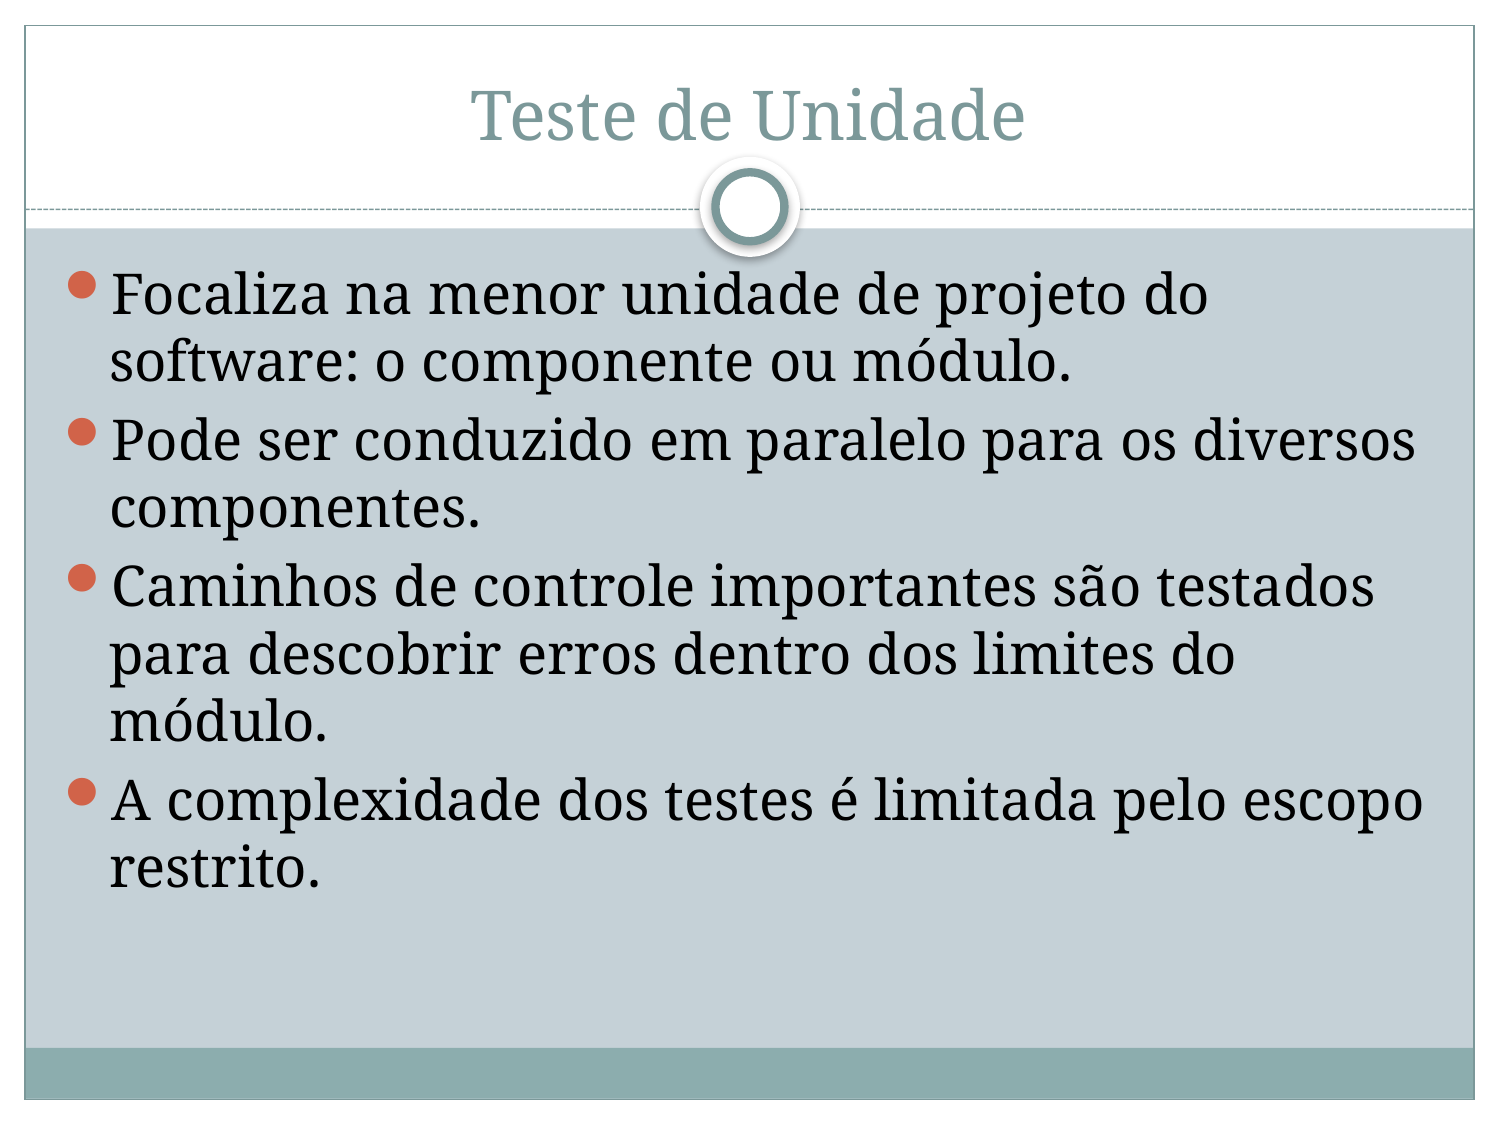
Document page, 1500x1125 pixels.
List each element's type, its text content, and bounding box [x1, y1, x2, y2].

list Focaliza na menor unidade de projeto do software: o componente ou módulo. Pode ser conduzido em paralelo para os diversos componentes. Caminhos de controle importantes são testados para descobrir erros dentro dos limites do módulo. A complexidade dos testes é limitada pelo escopo restrito. [49, 250, 1445, 1001]
title Teste de Unidade [49, 37, 1450, 162]
